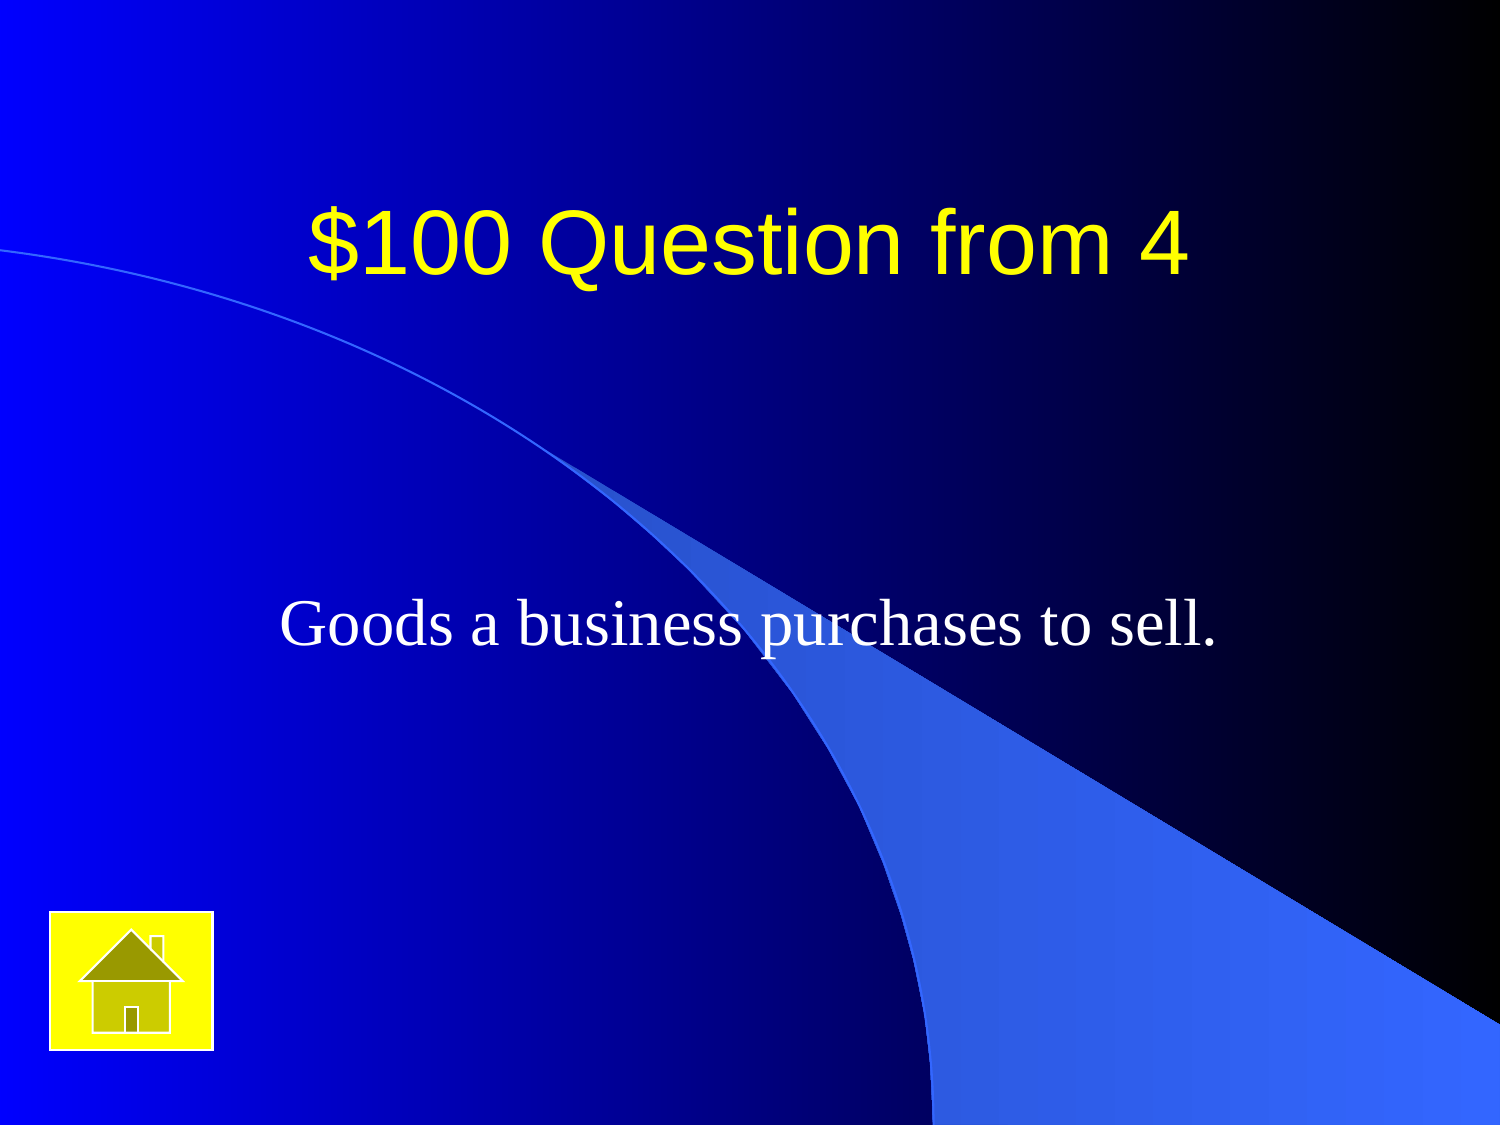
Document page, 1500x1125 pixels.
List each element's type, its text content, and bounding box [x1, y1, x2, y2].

subtitle Goods a business purchases to sell. [224, 474, 1276, 763]
title $100 Question from 4 [112, 112, 1388, 301]
